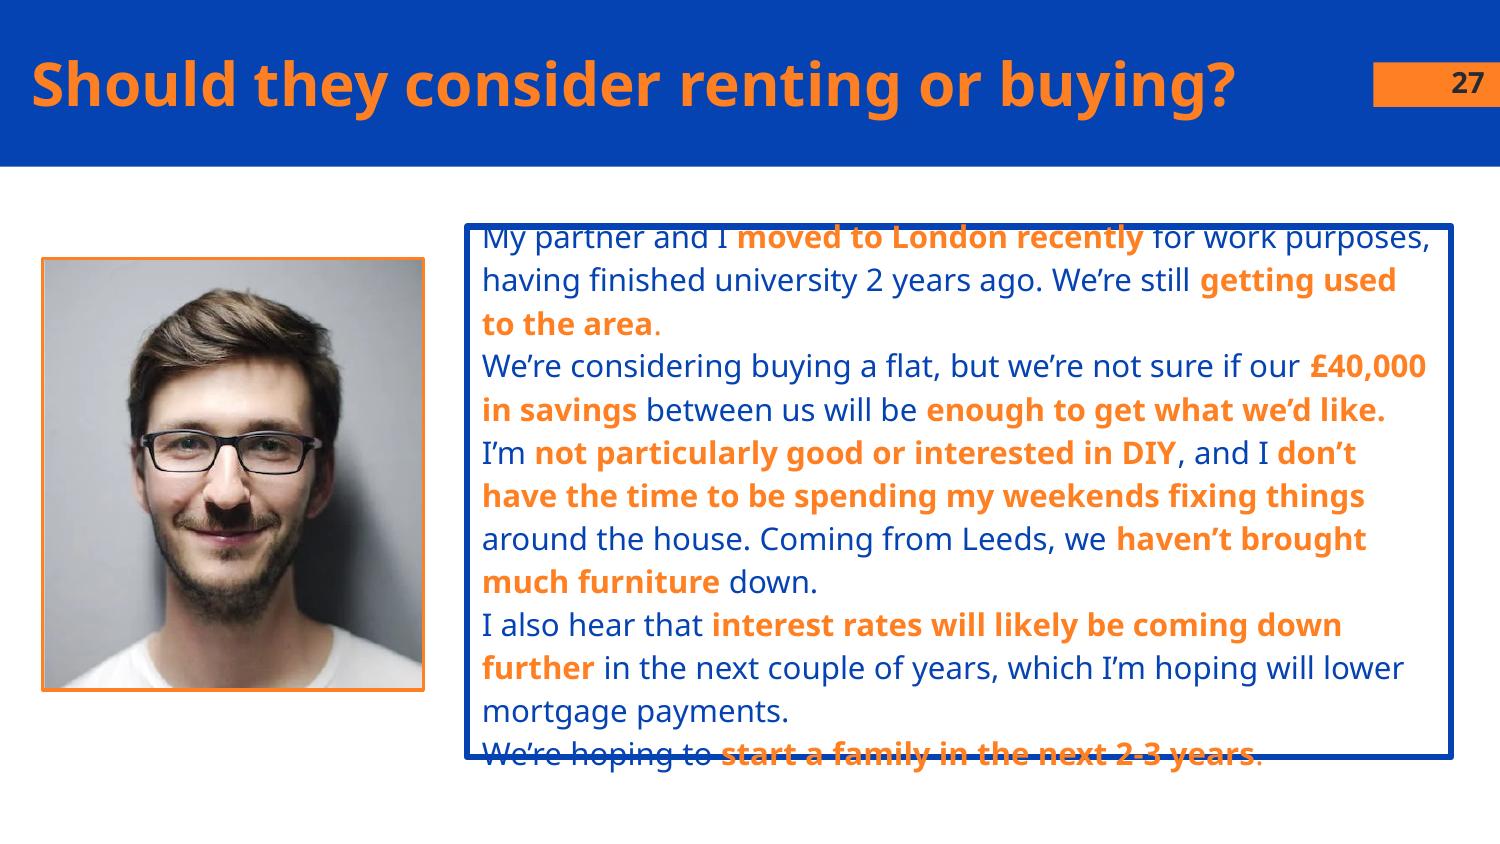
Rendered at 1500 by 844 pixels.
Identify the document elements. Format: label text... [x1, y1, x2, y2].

text_box [1223, 702, 1498, 834]
picture [44, 259, 423, 689]
slide_number 27 [1423, 49, 1500, 115]
title Should they consider renting or buying? [16, 39, 1423, 125]
text_box My partner and I moved to London recently for work purposes, having finished university 2 years ago. We’re still getting used to the area. We’re considering buying a flat, but we’re not sure if our £40,000 in savings between us will be enough to get what we’d like. I’m not particularly good or interested in DIY, and I don’t have the time to be spending my weekends fixing things around the house. Coming from Leeds, we haven’t brought much furniture down. I also hear that interest rates will likely be coming down further in the next couple of years, which I’m hoping will lower mortgage payments. We’re hoping to start a family in the next 2-3 years. [466, 226, 1452, 758]
